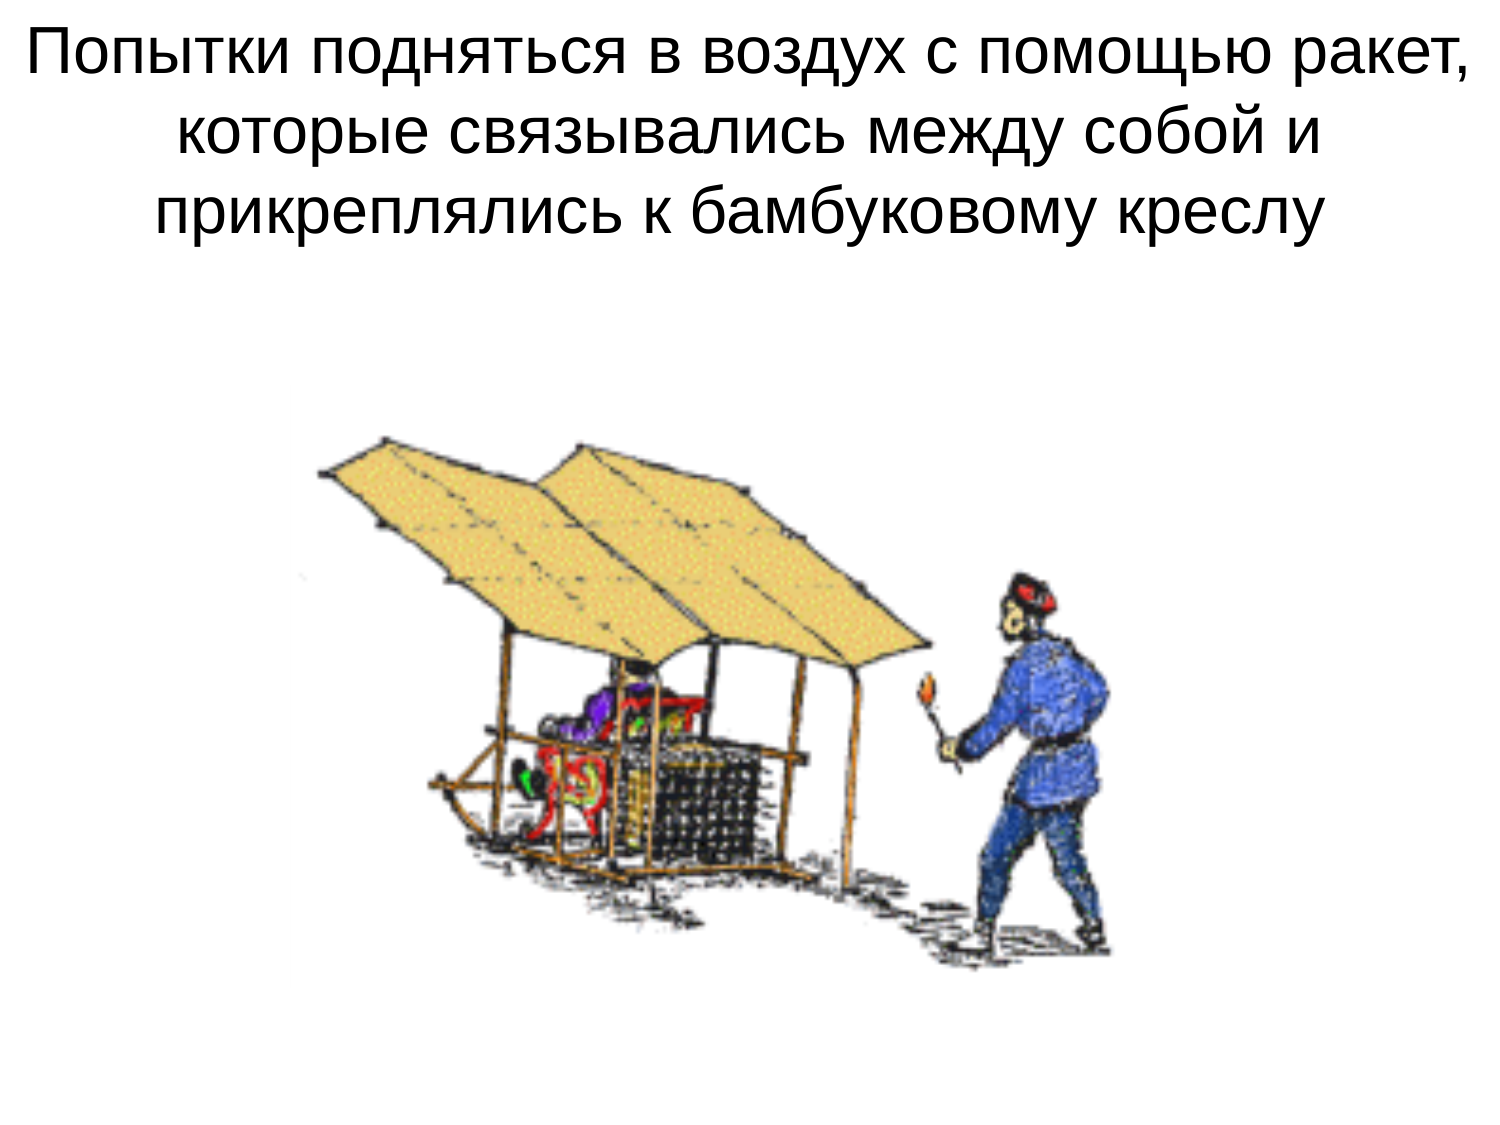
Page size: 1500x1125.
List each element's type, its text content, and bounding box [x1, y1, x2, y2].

text_box Попытки подняться в воздух с помощью ракет, которые связывались между собой и прикреплялись к бамбуковому креслу [0, 0, 1500, 255]
picture [288, 385, 1191, 988]
